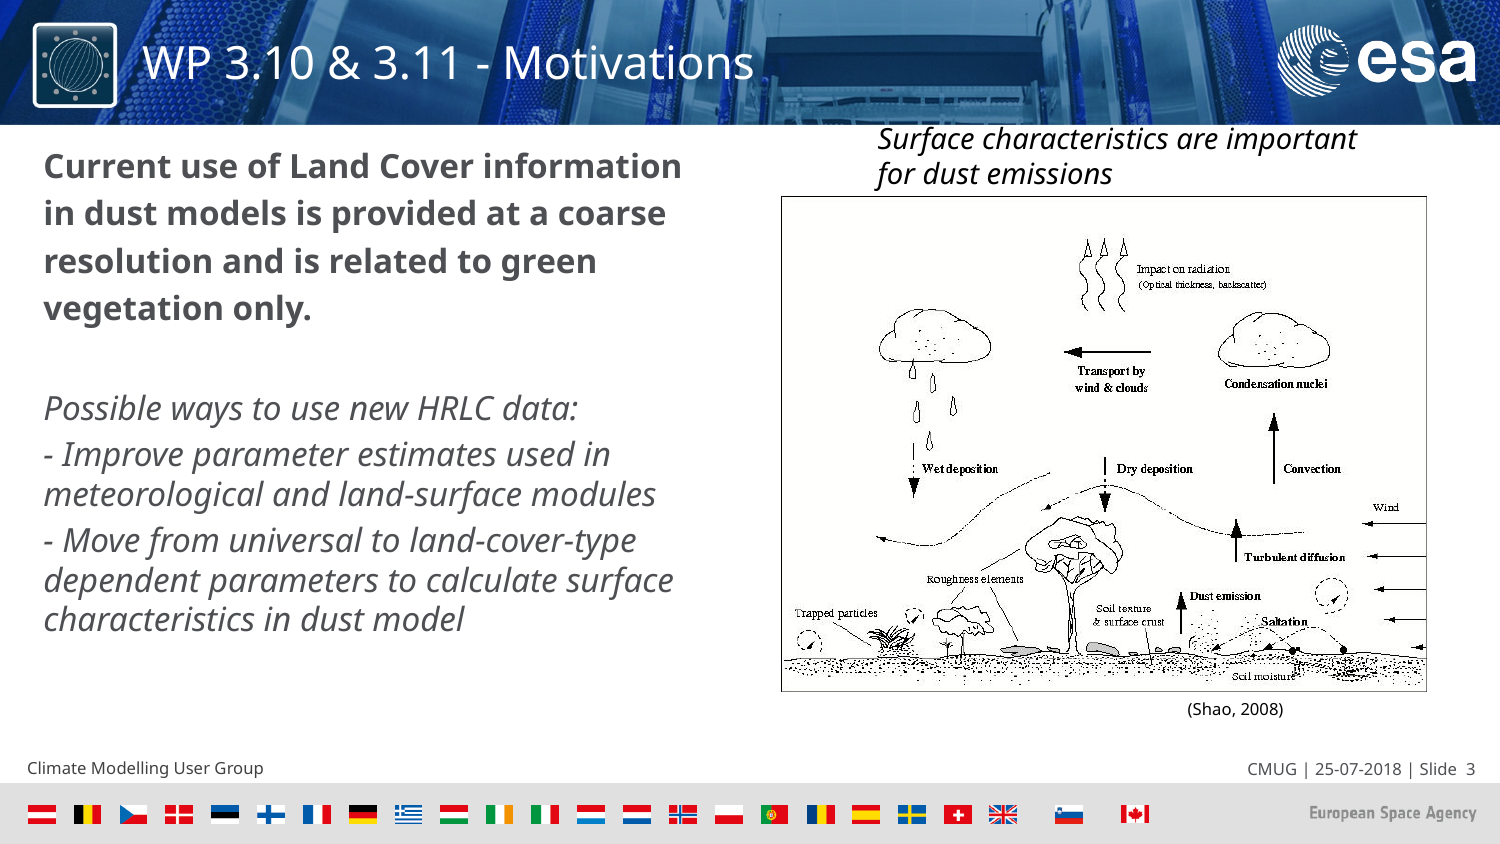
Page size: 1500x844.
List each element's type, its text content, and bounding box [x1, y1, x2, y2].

text_box Surface characteristics are important for dust emissions [862, 112, 1403, 193]
list Current use of Land Cover information in dust models is provided at a coarse resolution and is related to green vegetation only. Possible ways to use new HRLC data: - Improve parameter estimates used in meteorological and land-surface modules - Move from universal to land-cover-type dependent parameters to calculate surface characteristics in dust model [28, 129, 732, 758]
picture [0, 0, 1500, 127]
picture [781, 195, 1427, 692]
text_box (Shao, 2008) [1173, 700, 1299, 727]
picture [0, 783, 1500, 844]
title WP 3.10 & 3.11 - Motivations [127, 26, 1269, 97]
